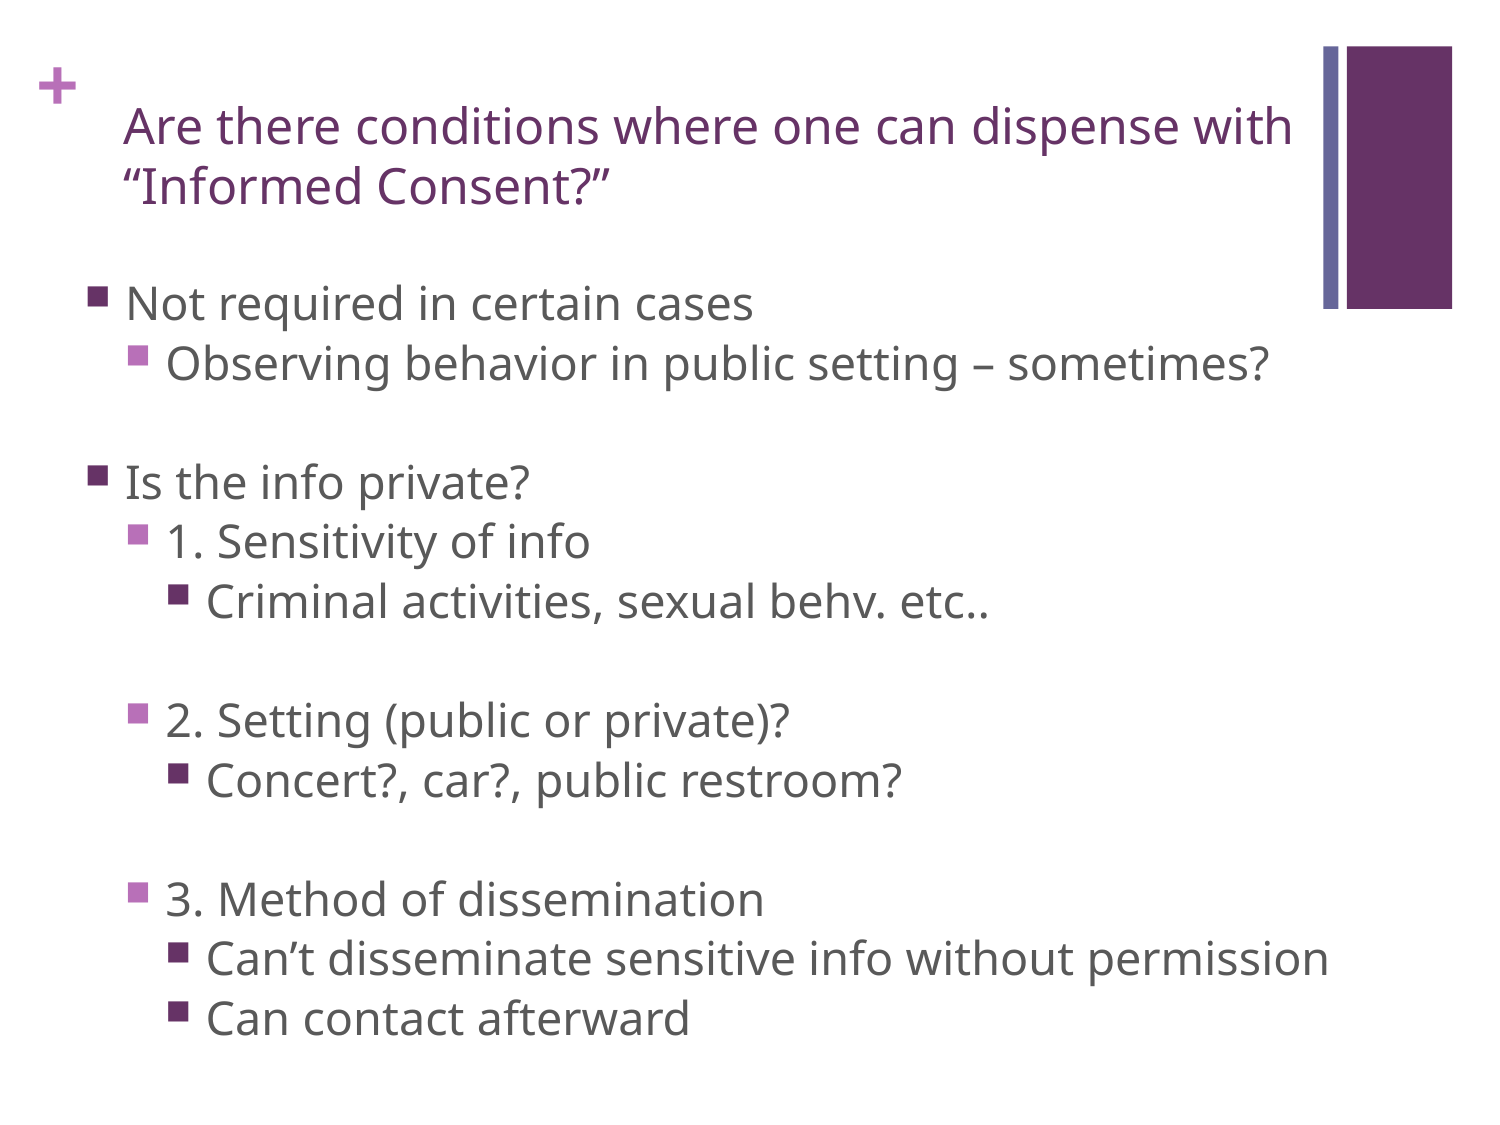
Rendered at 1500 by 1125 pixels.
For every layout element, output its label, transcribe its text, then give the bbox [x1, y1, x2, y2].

list Not required in certain cases Observing behavior in public setting – sometimes? Is the info private? 1. Sensitivity of info Criminal activities, sexual behv. etc.. 2. Setting (public or private)? Concert?, car?, public restroom? 3. Method of dissemination Can’t disseminate sensitive info without permission Can contact afterward [69, 276, 1425, 1053]
title Are there conditions where one can dispense with “Informed Consent?” [109, 87, 1336, 238]
